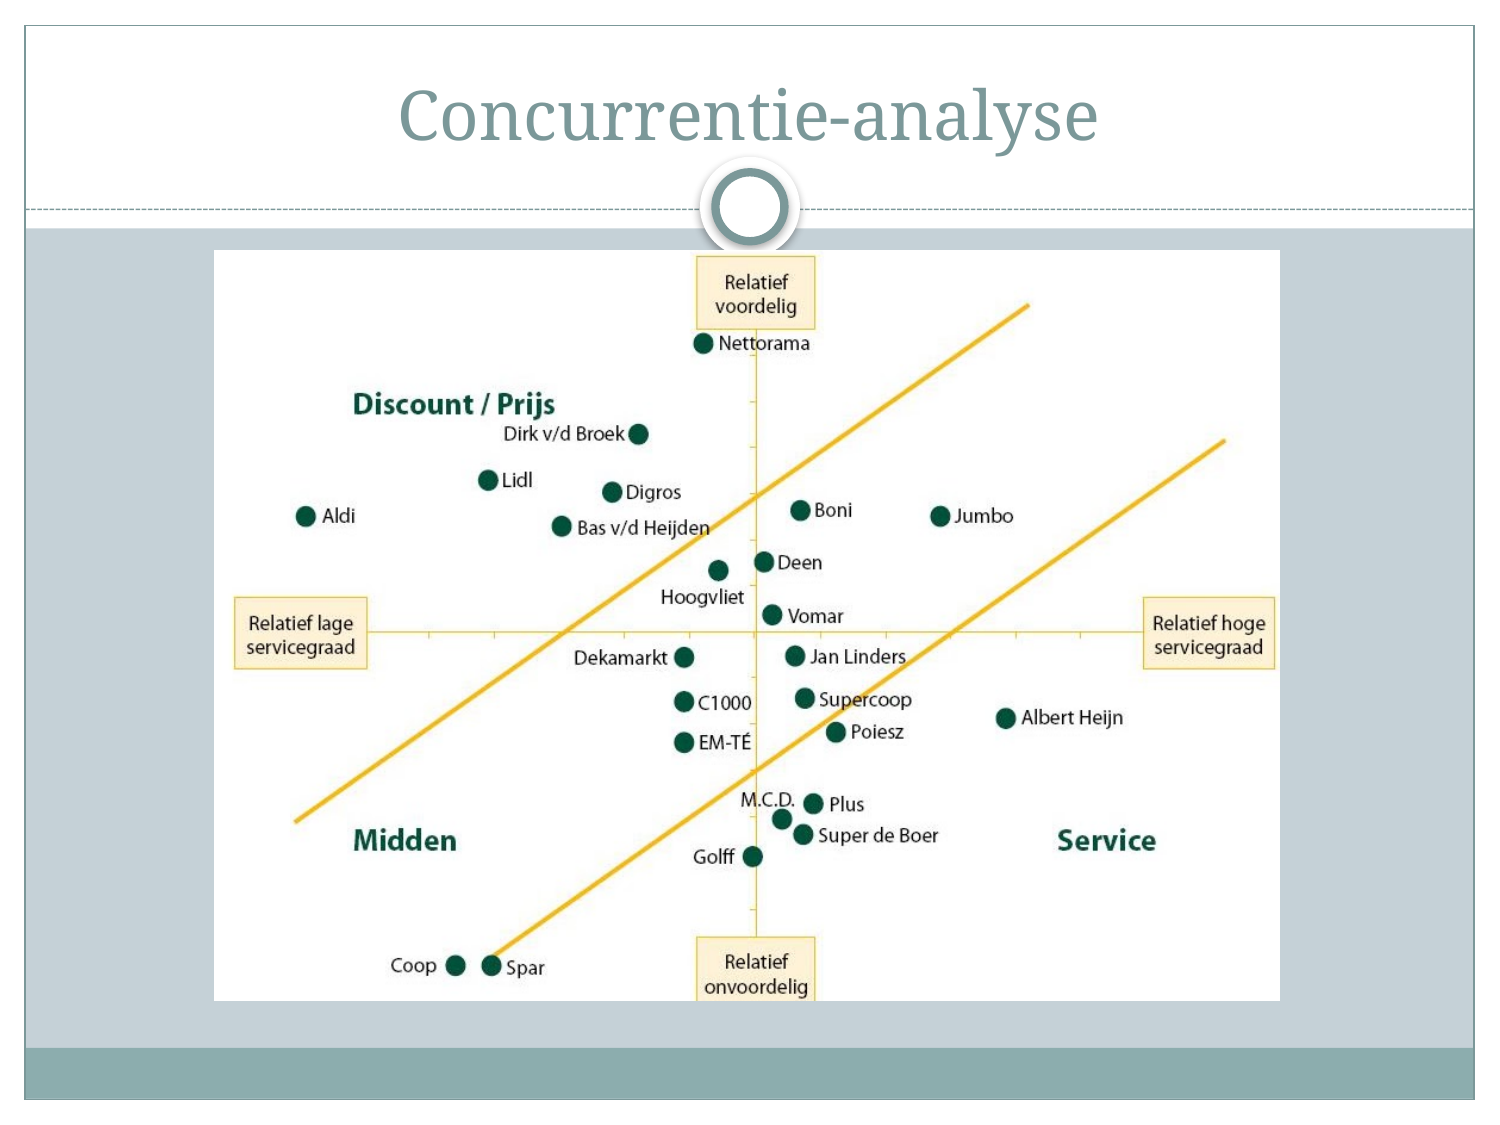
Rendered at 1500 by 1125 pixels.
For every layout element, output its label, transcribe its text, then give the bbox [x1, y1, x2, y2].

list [213, 250, 1280, 1001]
title Concurrentie-analyse [49, 37, 1450, 162]
